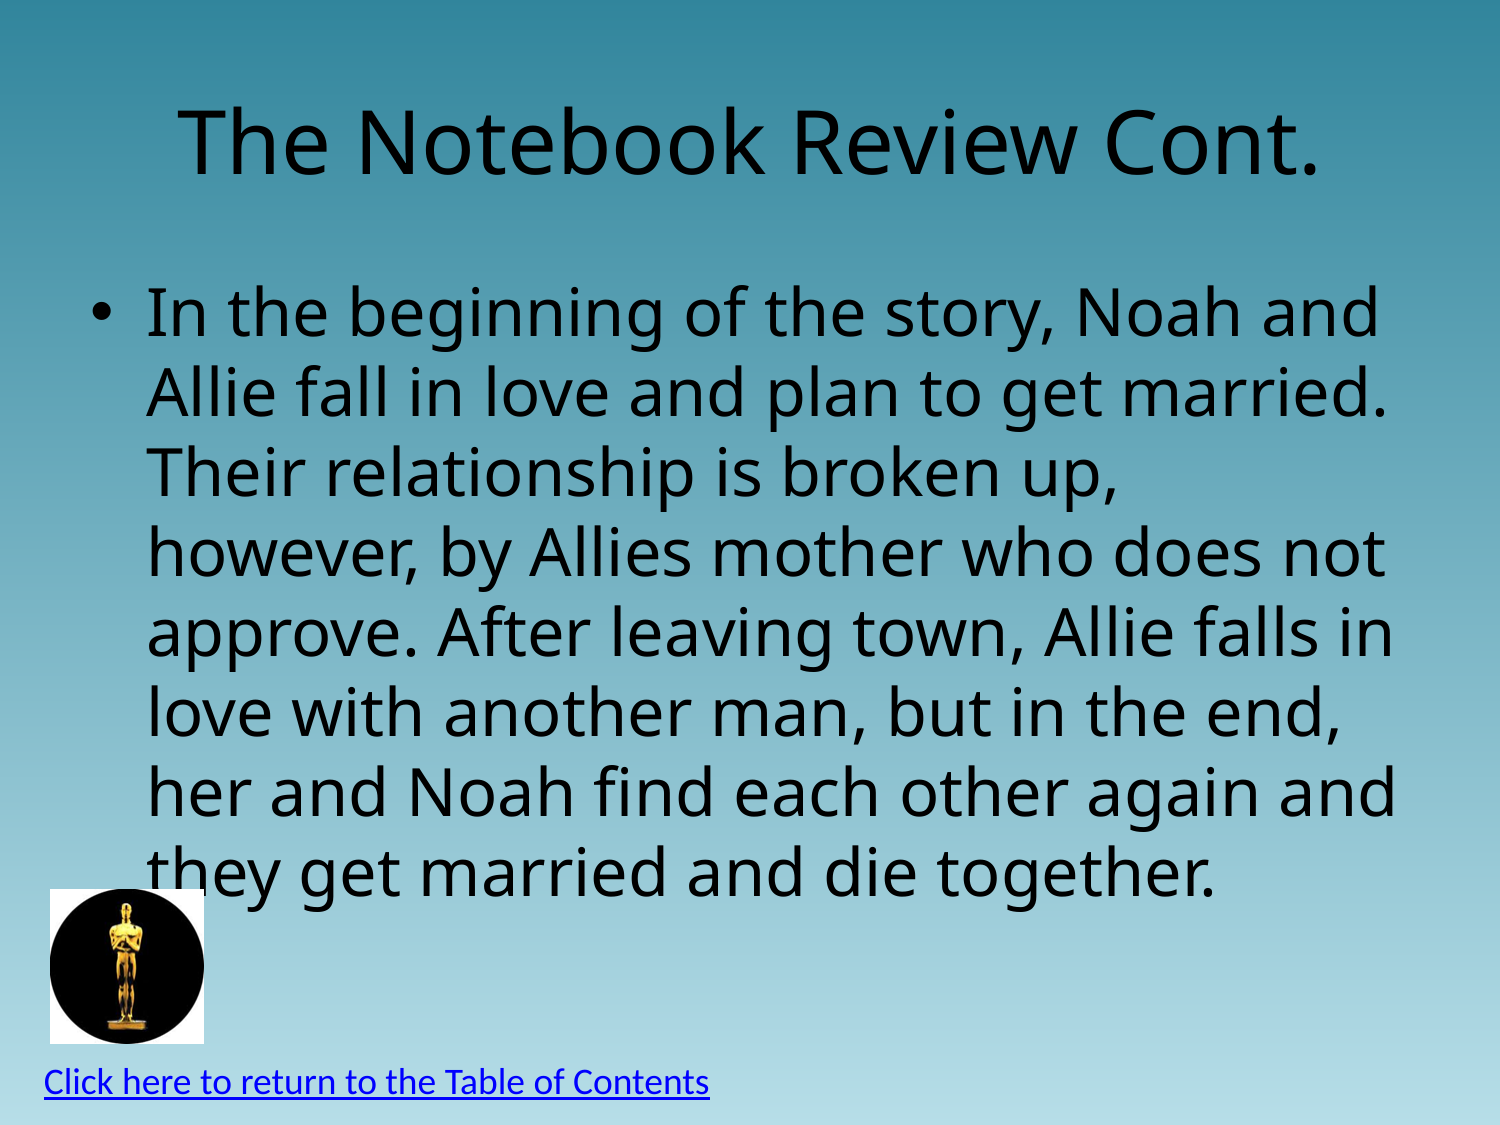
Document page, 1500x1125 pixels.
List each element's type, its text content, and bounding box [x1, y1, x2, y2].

picture [49, 889, 205, 1044]
text_box Click here to return to the Table of Contents [29, 1049, 726, 1110]
title The Notebook Review Cont. [75, 45, 1425, 233]
list In the beginning of the story, Noah and Allie fall in love and plan to get married. Their relationship is broken up, however, by Allies mother who does not approve. After leaving town, Allie falls in love with another man, but in the end, her and Noah find each other again and they get married and die together. [75, 262, 1425, 1005]
